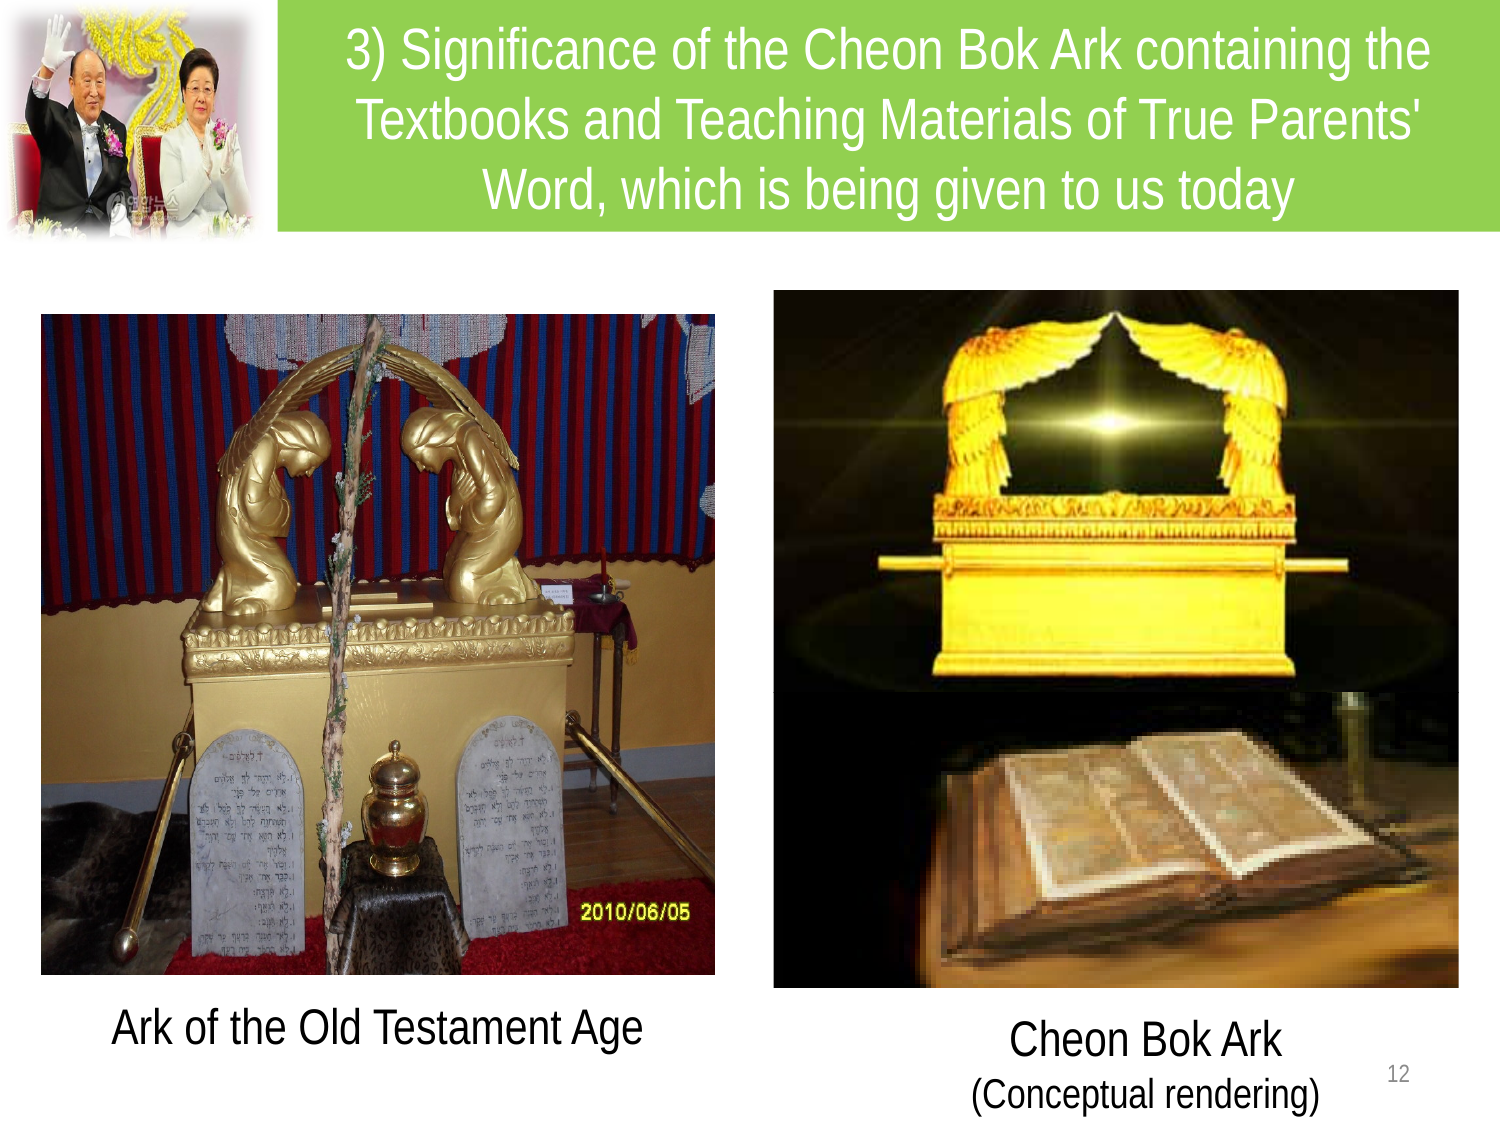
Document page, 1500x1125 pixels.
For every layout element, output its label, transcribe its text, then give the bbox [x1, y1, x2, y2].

text_box Ark of the Old Testament Age [53, 987, 703, 1063]
text_box 3) Significance of the Cheon Bok Ark containing the Textbooks and Teaching Materials of True Parents' Word, which is being given to us today [277, 0, 1500, 232]
title 법궤 [270, 45, 1425, 233]
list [41, 314, 715, 975]
text_box Cheon Bok Ark (Conceptual rendering) [844, 999, 1447, 1125]
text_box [773, 290, 1459, 988]
picture [0, 0, 266, 245]
